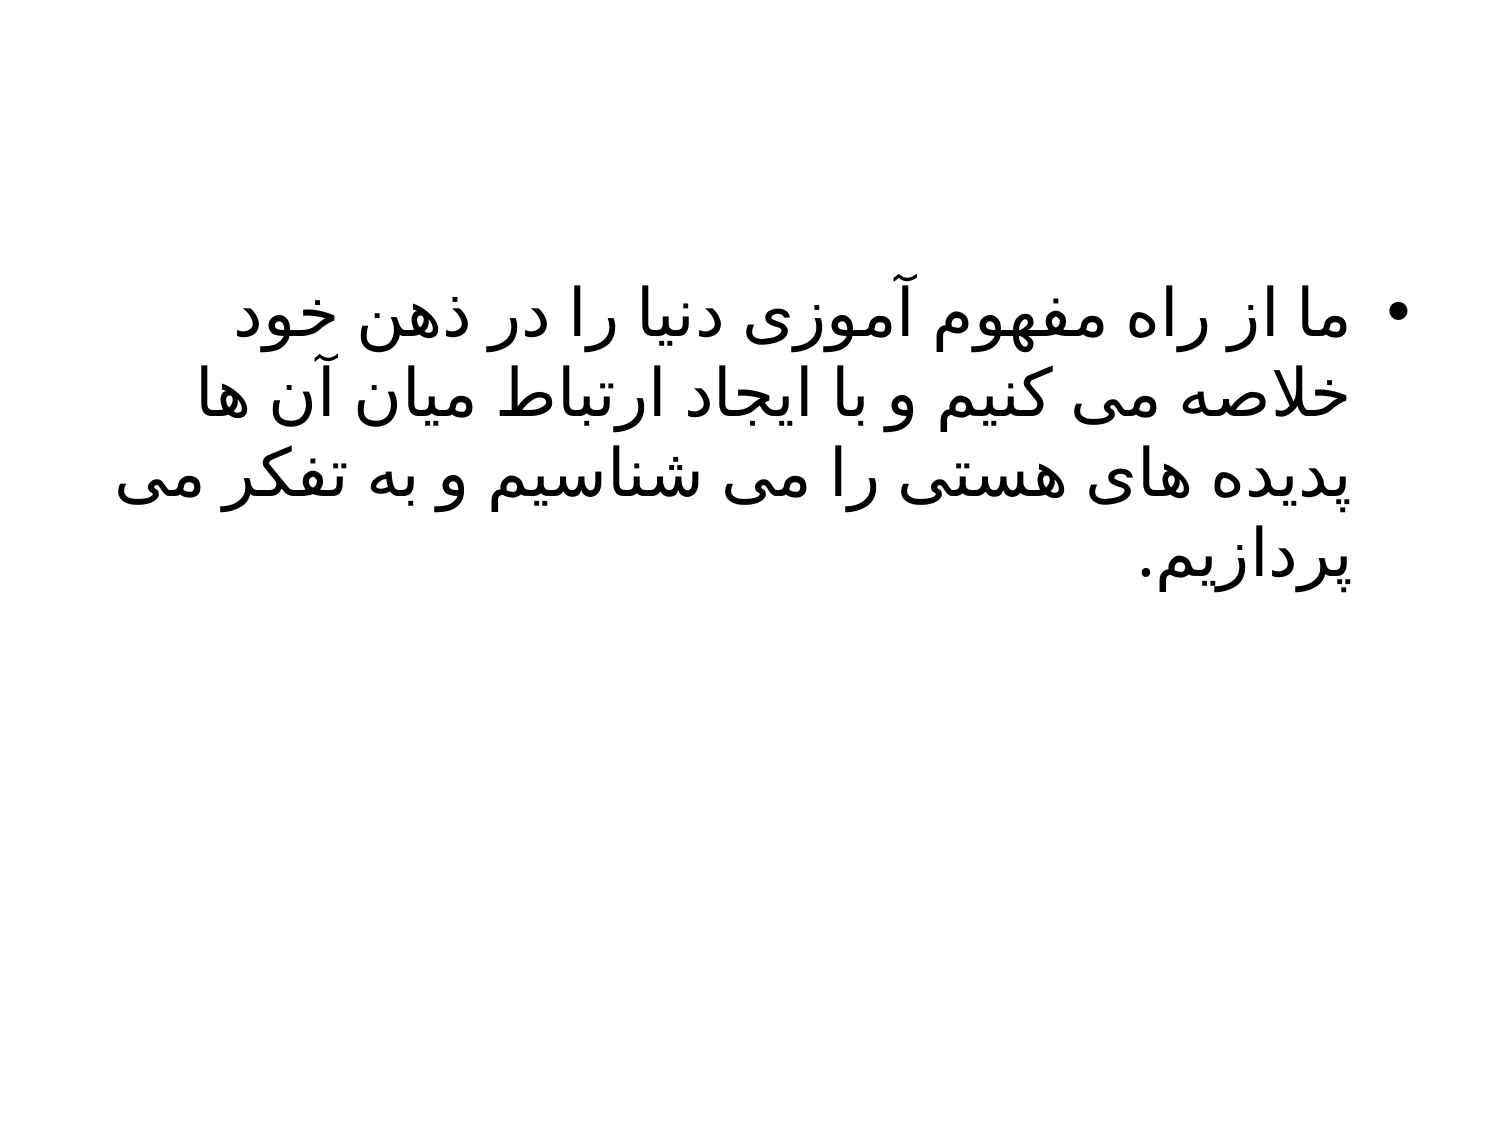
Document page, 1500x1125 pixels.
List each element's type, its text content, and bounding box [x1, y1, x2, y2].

list ما از راه مفهوم آموزی دنیا را در ذهن خود خلاصه می کنیم و با ایجاد ارتباط میان آن ها پدیده های هستی را می شناسیم و به تفکر می پردازیم. [75, 262, 1425, 1005]
